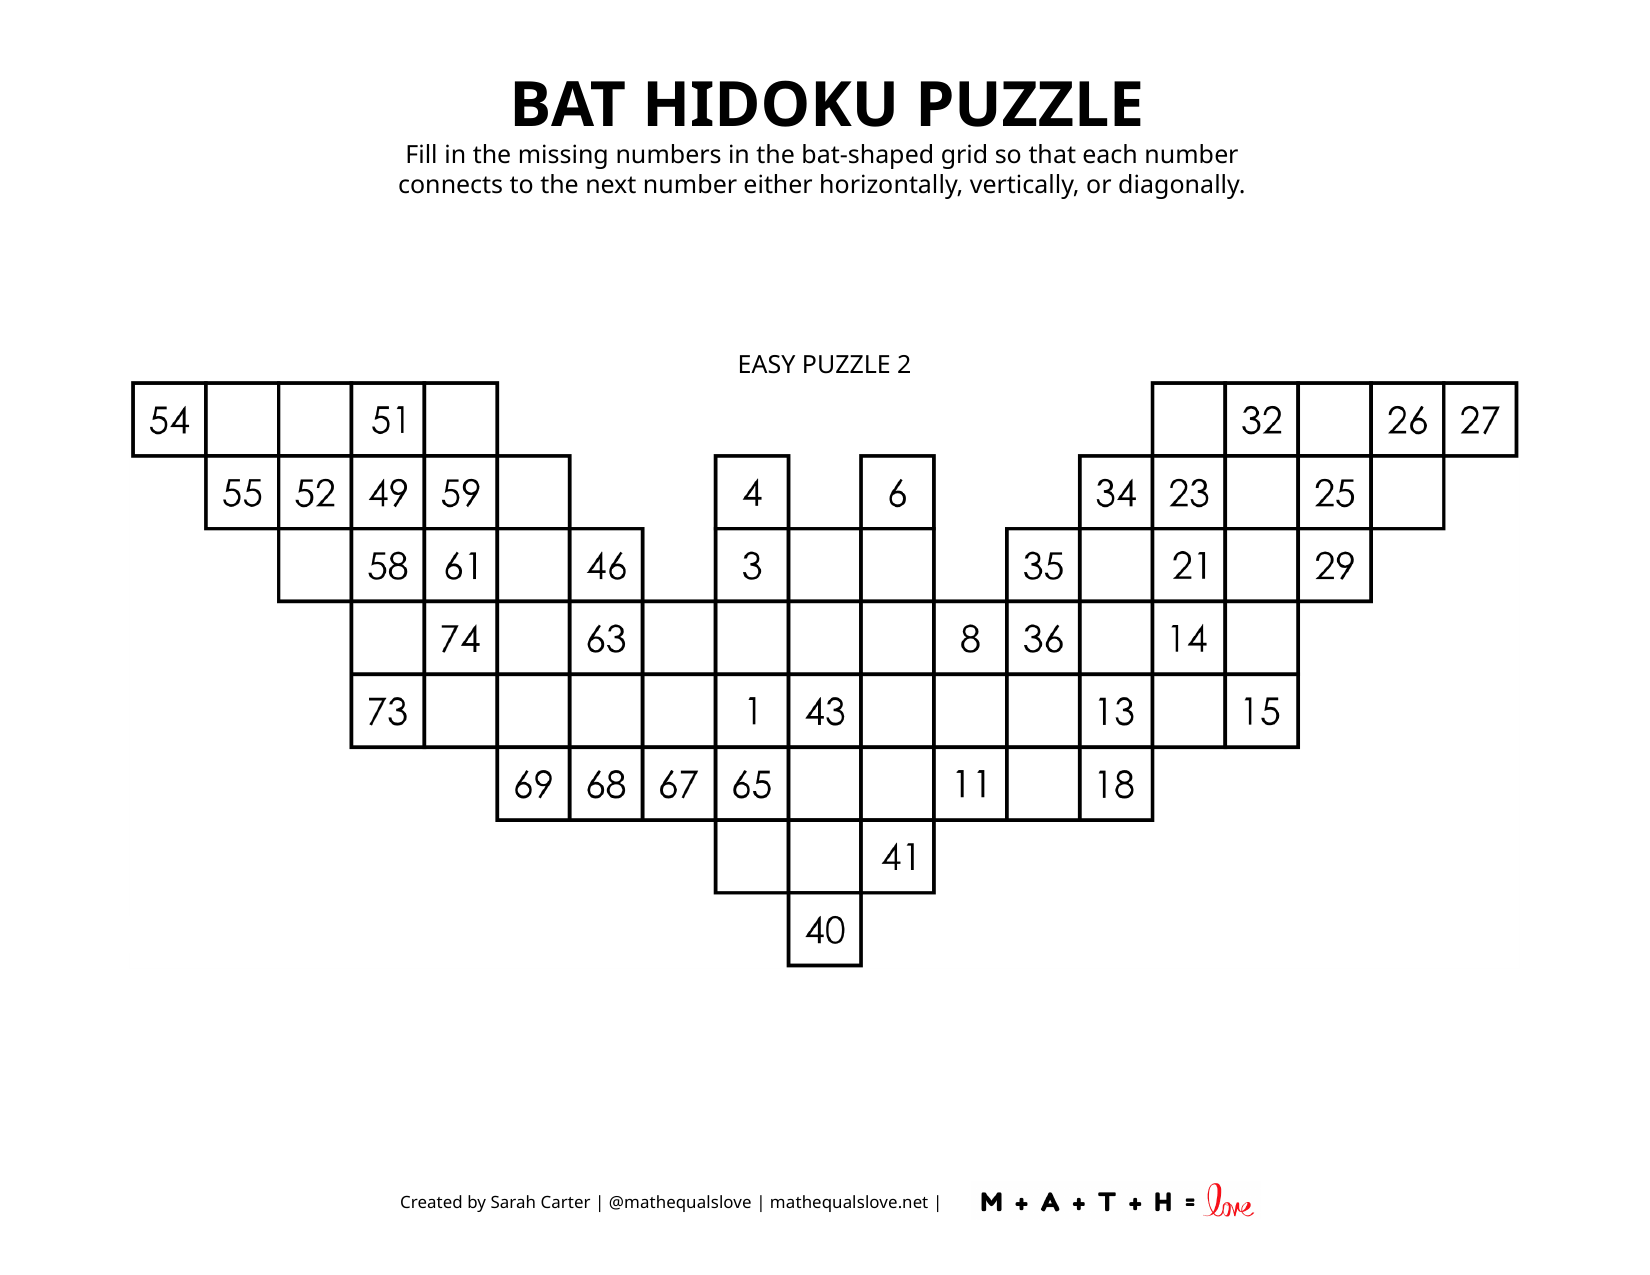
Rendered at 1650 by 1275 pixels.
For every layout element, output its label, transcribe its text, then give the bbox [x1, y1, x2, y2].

picture [128, 378, 1520, 970]
picture [970, 1180, 1262, 1221]
text_box BAT HIDOKU PUZZLE [385, 56, 1269, 131]
text_box Created by Sarah Carter | @mathequalslove | mathequalslove.net | [385, 1184, 970, 1220]
text_box EASY PUZZLE 2 [187, 348, 1463, 378]
text_box Fill in the missing numbers in the bat-shaped grid so that each number connects to the next number either horizontally, vertically, or diagonally. [333, 131, 1319, 206]
